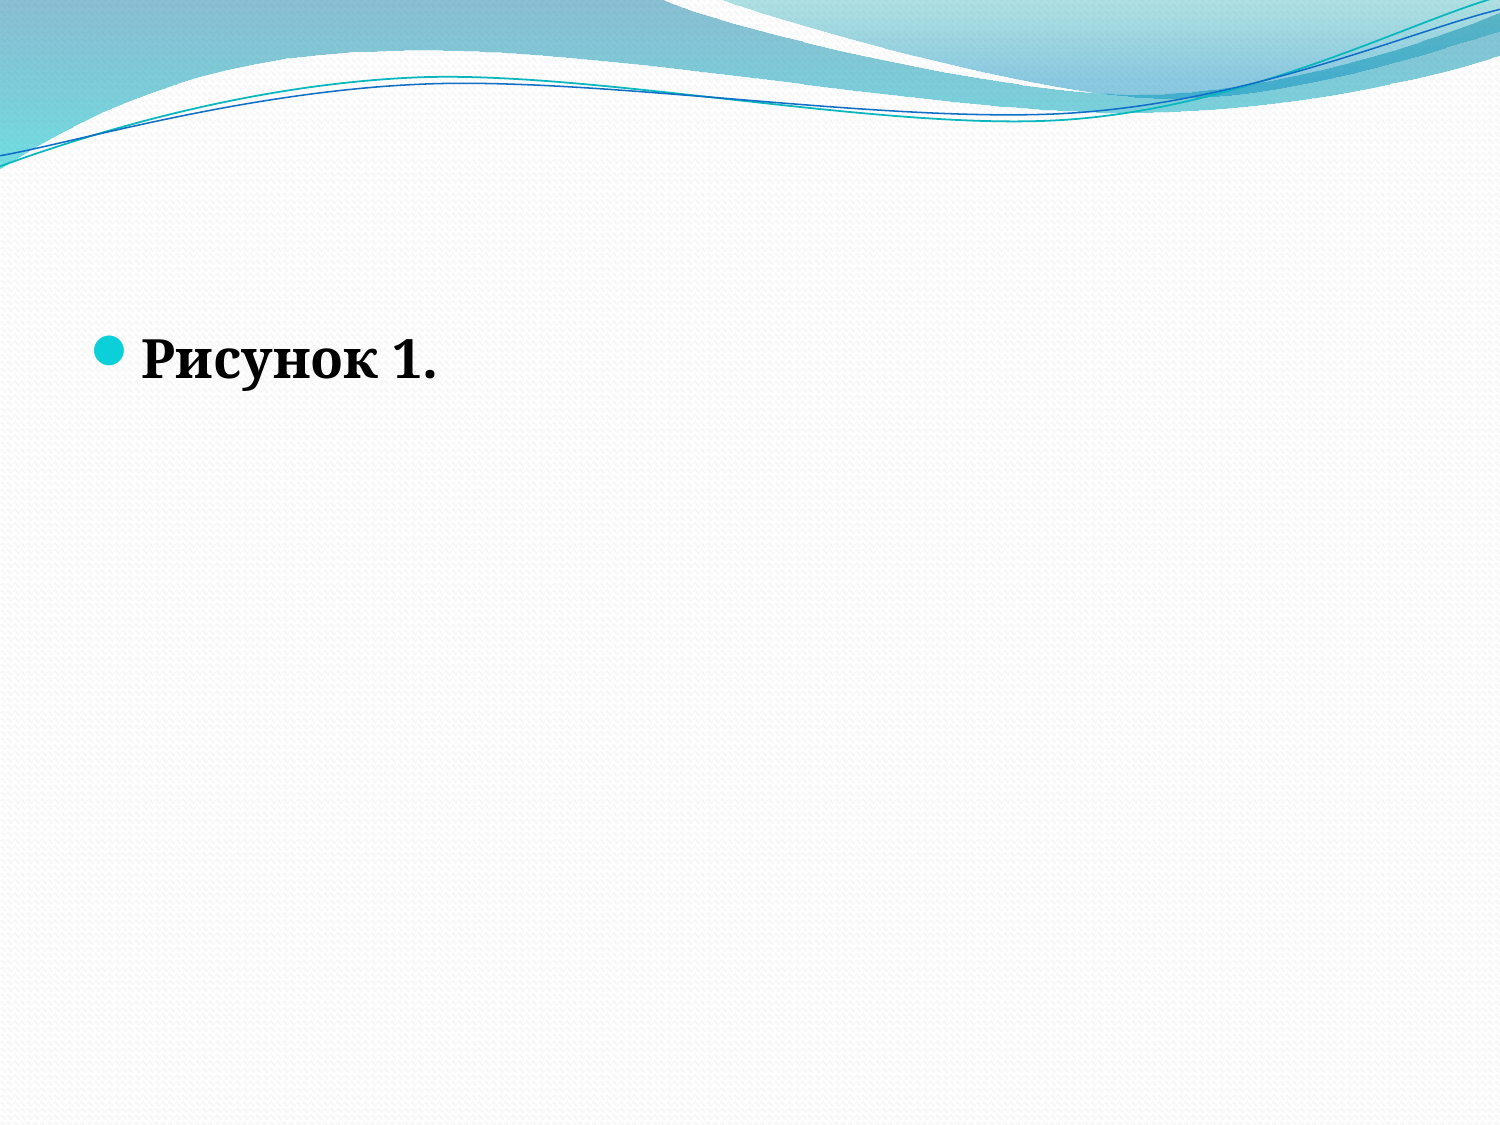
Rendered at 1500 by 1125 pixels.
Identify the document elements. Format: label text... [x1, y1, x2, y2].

list Рисунок 1. [75, 317, 1425, 1038]
